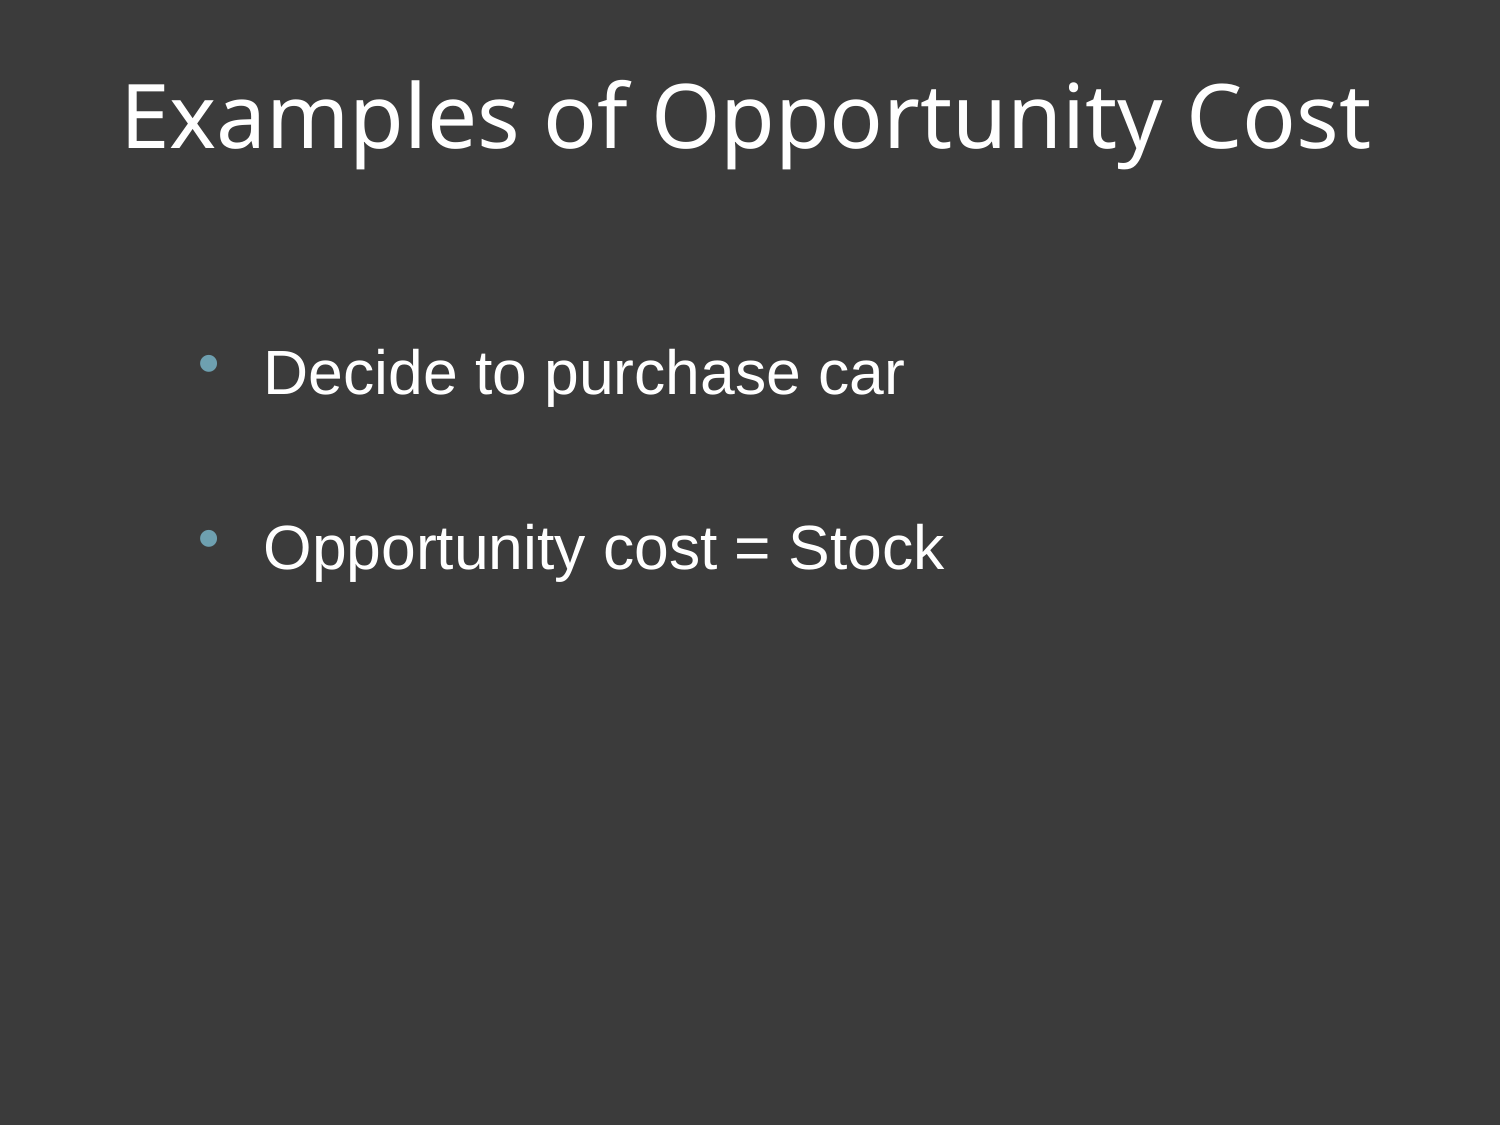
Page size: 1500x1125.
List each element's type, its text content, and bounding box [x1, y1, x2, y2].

list Decide to purchase car Opportunity cost = Stock [179, 324, 1400, 1000]
title Examples of Opportunity Cost [112, 50, 1388, 175]
